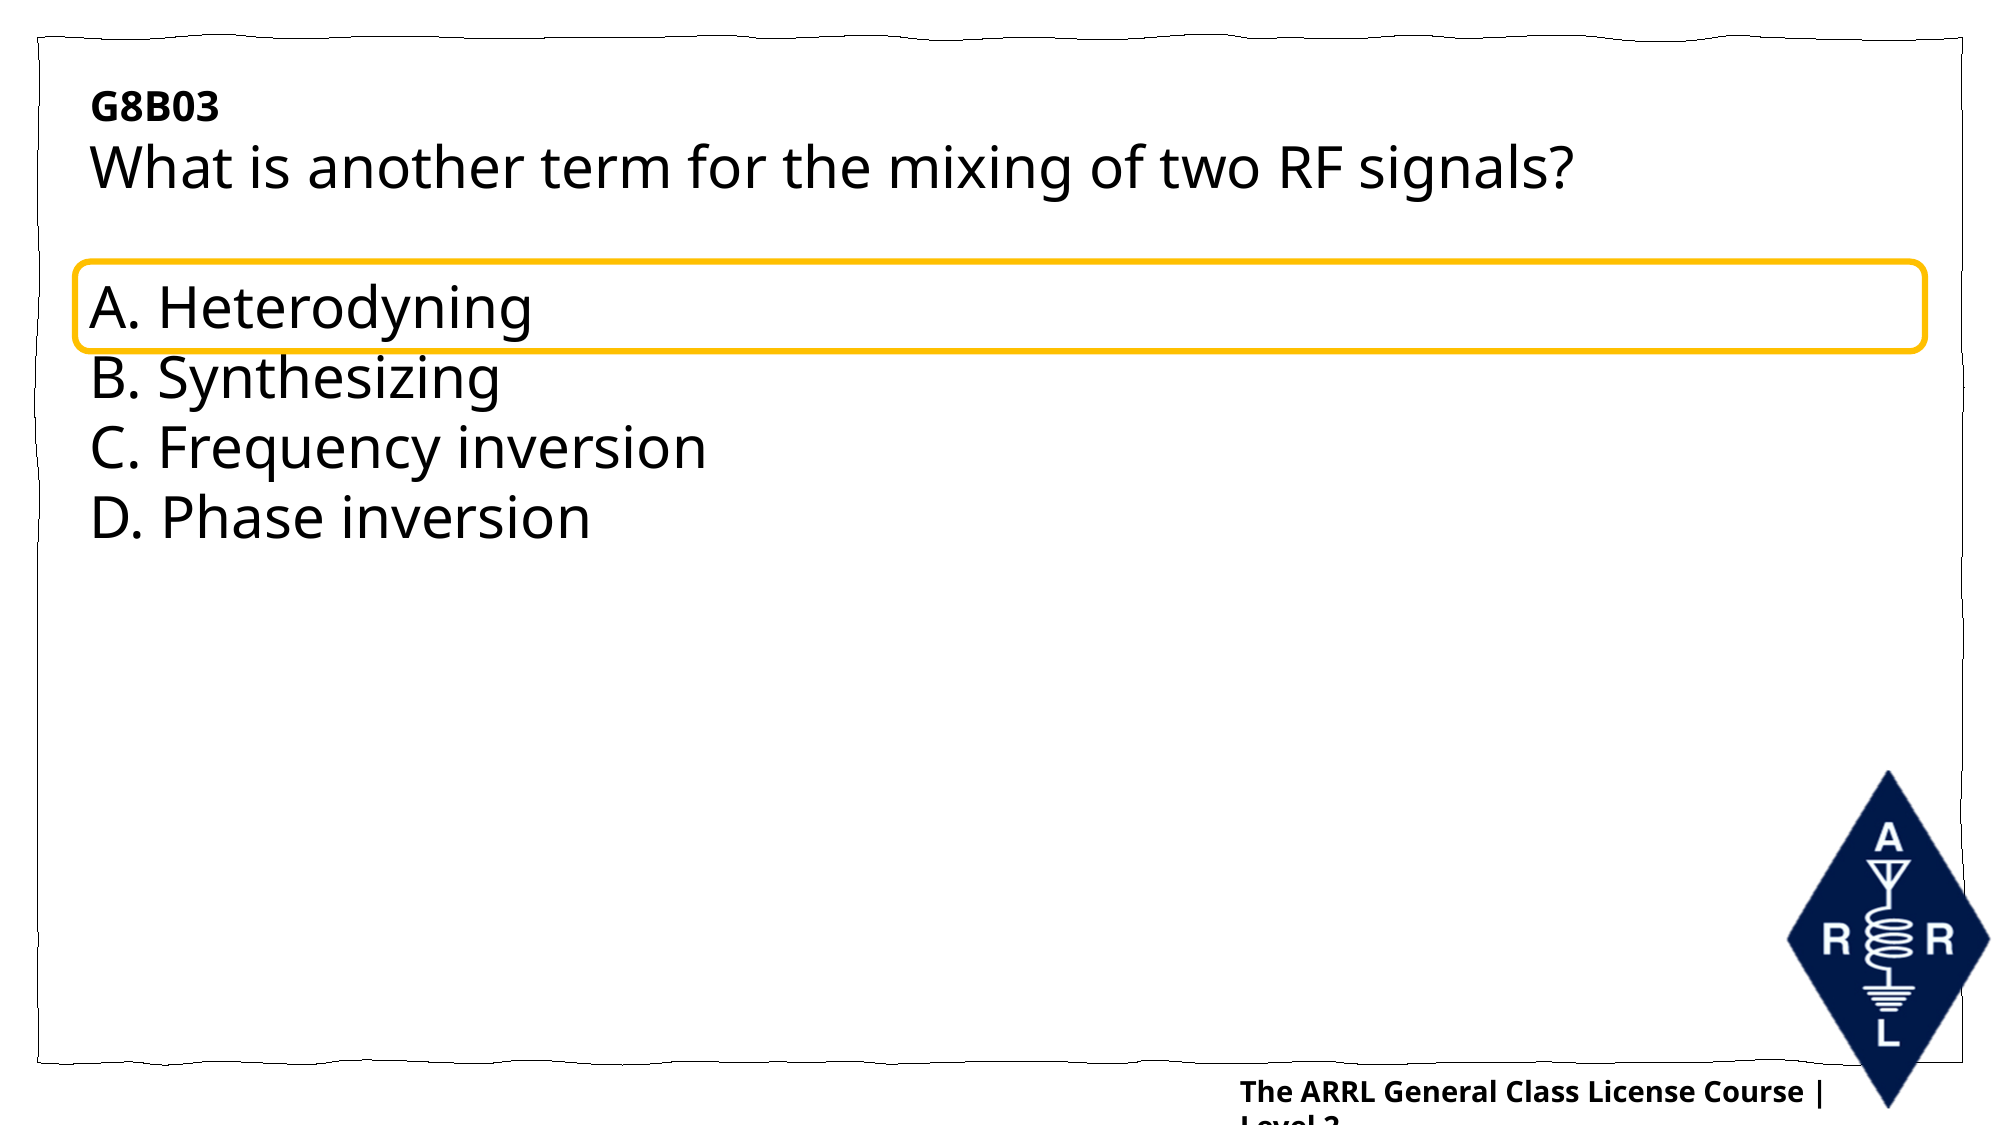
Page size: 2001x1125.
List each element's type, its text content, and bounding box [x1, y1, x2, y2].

text_box G8B03 What is another term for the mixing of two RF signals? A. Heterodyning B. Synthesizing C. Frequency inversion D. Phase inversion [75, 72, 1850, 268]
text_box [73, 260, 1927, 353]
picture [1773, 752, 1999, 1125]
text_box G8B03 What is another term for the mixing of two RF signals? A. Heterodyning B. Synthesizing C. Frequency inversion D. Phase inversion [75, 345, 1850, 558]
